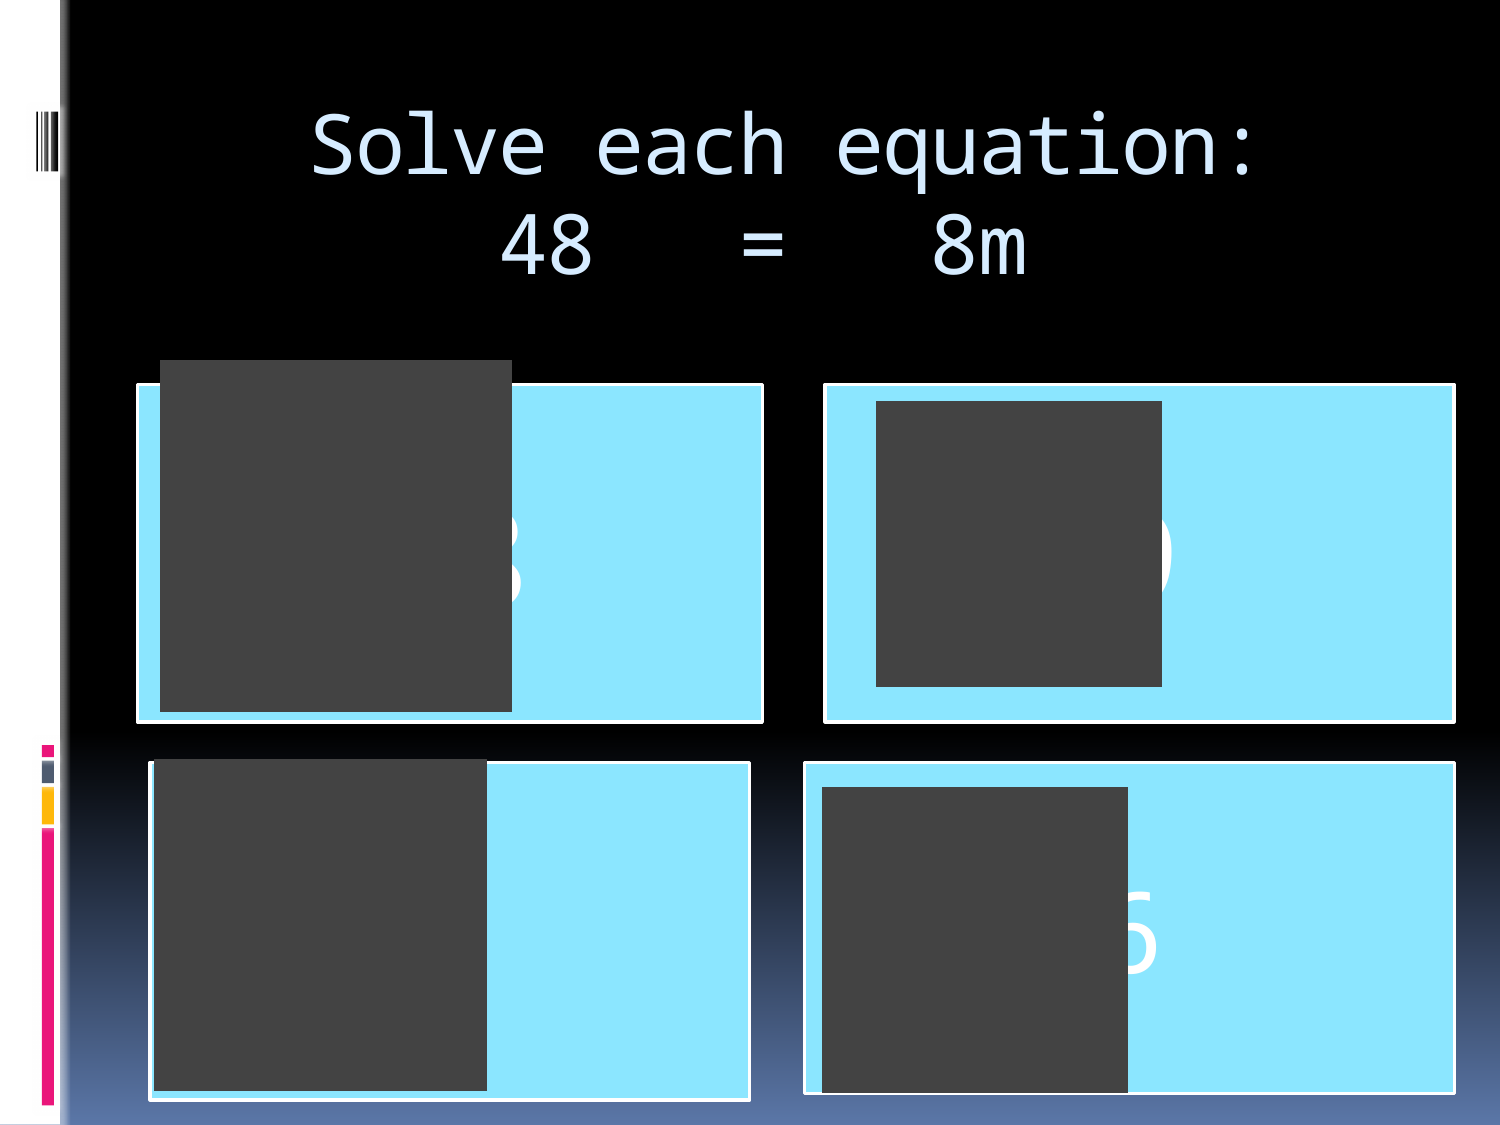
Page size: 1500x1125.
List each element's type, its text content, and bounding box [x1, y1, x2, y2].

title Solve each equation: 48 = 8m [150, 83, 1425, 375]
picture [820, 785, 1130, 1095]
text_box 4 [491, 761, 751, 1102]
picture [159, 359, 513, 713]
picture [874, 399, 1163, 688]
text_box 9 [823, 383, 1456, 724]
text_box 6 [803, 761, 1456, 1095]
text_box 28 [136, 383, 764, 724]
picture [153, 757, 488, 1093]
